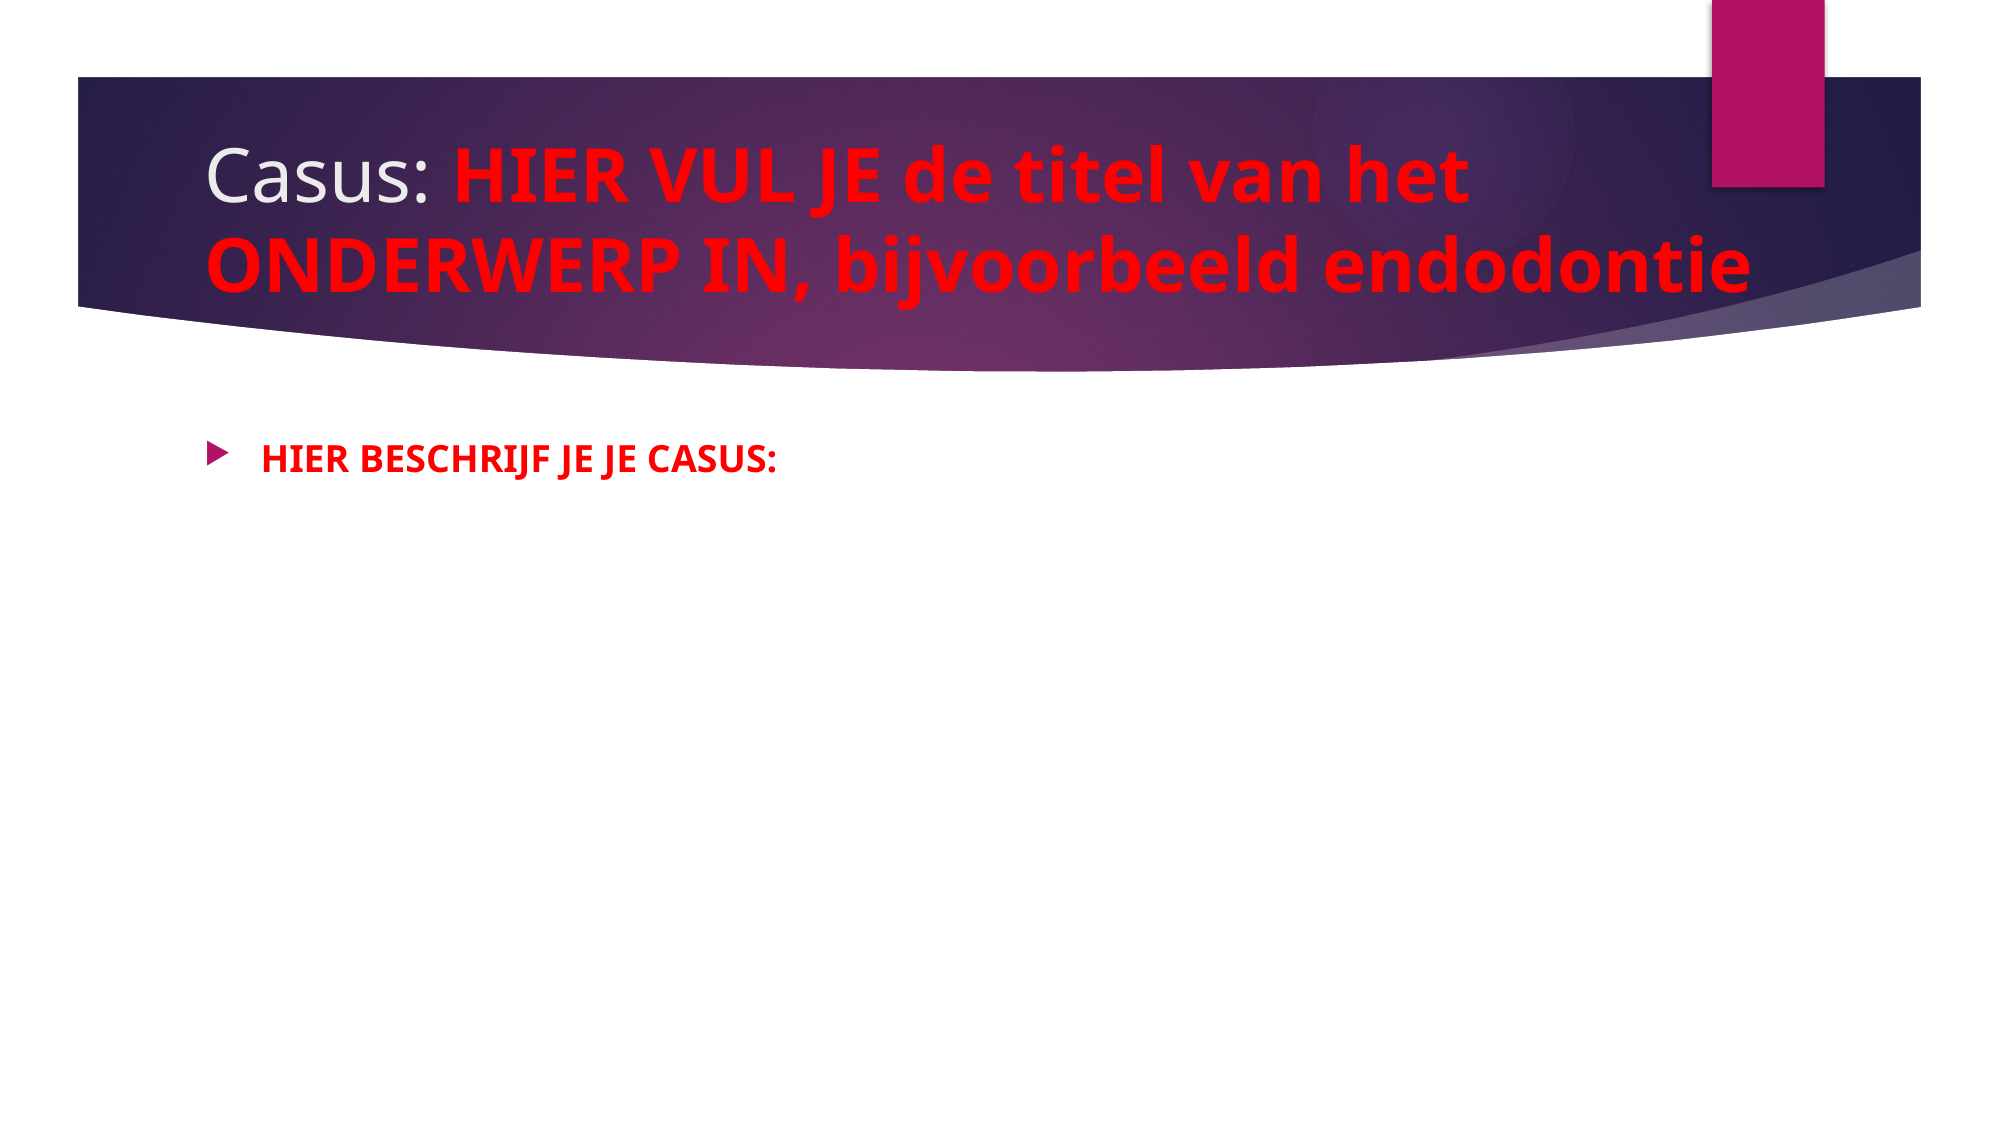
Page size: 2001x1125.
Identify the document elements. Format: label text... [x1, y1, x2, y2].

title Casus: HIER VUL JE de titel van het ONDERWERP IN, bijvoorbeeld endodontie [189, 159, 1875, 276]
list HIER BESCHRIJF JE JE CASUS: [189, 427, 1638, 988]
